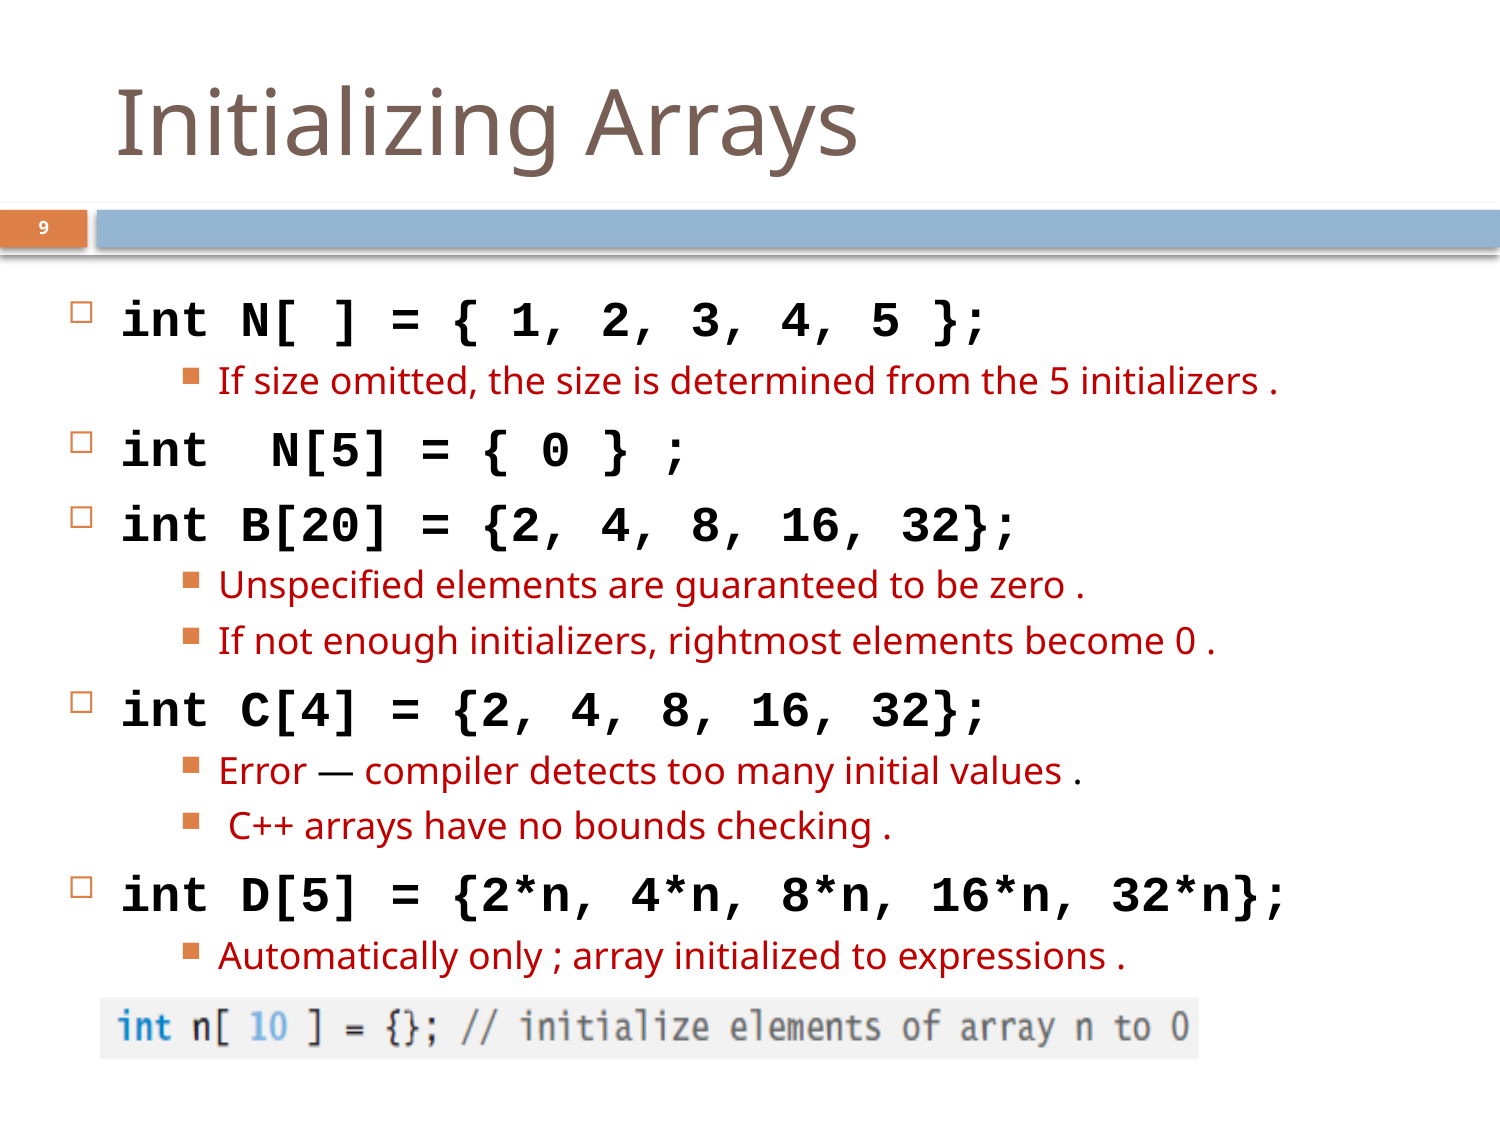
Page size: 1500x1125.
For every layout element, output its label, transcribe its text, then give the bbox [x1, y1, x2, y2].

list int N[ ] = { 1, 2, 3, 4, 5 }; If size omitted, the size is determined from the 5 initializers . int N[5] = { 0 } ; int B[20] = {2, 4, 8, 16, 32}; Unspecified elements are guaranteed to be zero . If not enough initializers, rightmost elements become 0 . int C[4] = {2, 4, 8, 16, 32}; Error — compiler detects too many initial values . C++ arrays have no bounds checking . int D[5] = {2*n, 4*n, 8*n, 16*n, 32*n}; Automatically only ; array initialized to expressions . [52, 278, 1448, 1107]
title Initializing Arrays [100, 37, 1439, 201]
slide_number 9 [0, 208, 88, 249]
picture [99, 987, 1200, 1059]
